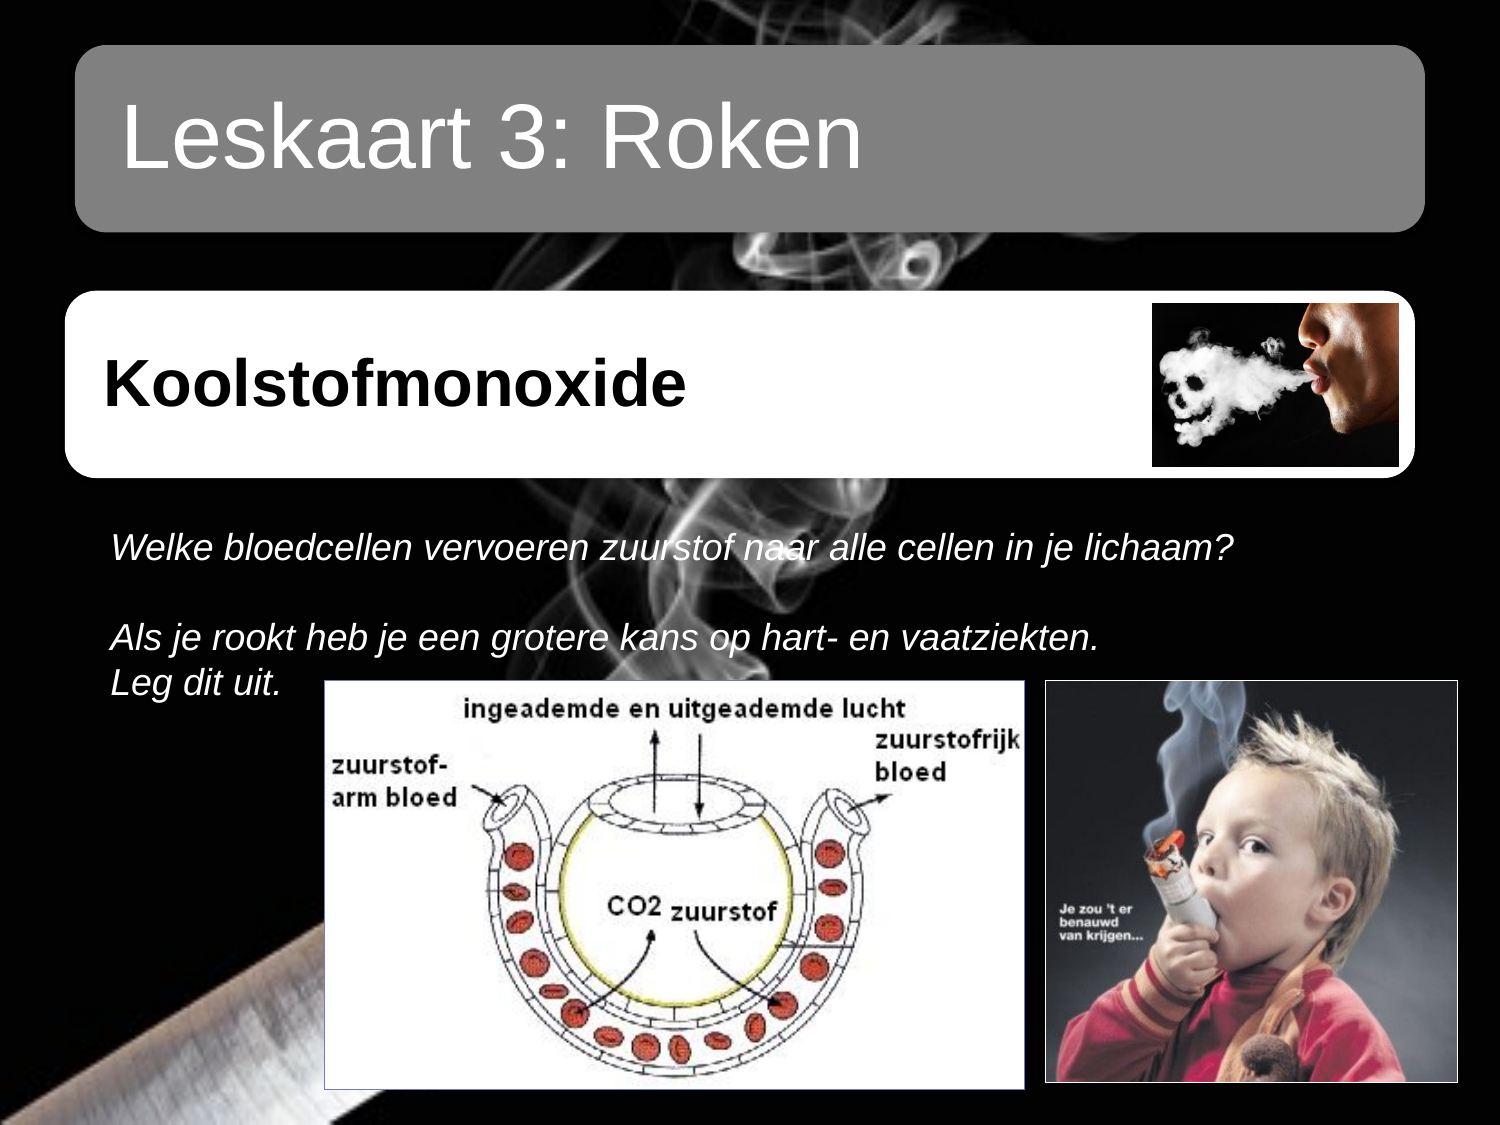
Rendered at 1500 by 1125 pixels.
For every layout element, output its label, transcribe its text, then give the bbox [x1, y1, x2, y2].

picture [0, 0, 1500, 1125]
text_box Welke bloedcellen vervoeren zuurstof naar alle cellen in je lichaam? Als je rookt heb je een grotere kans op hart- en vaatziekten. Leg dit uit. [95, 515, 1250, 755]
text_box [74, 44, 1426, 233]
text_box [64, 290, 1416, 480]
